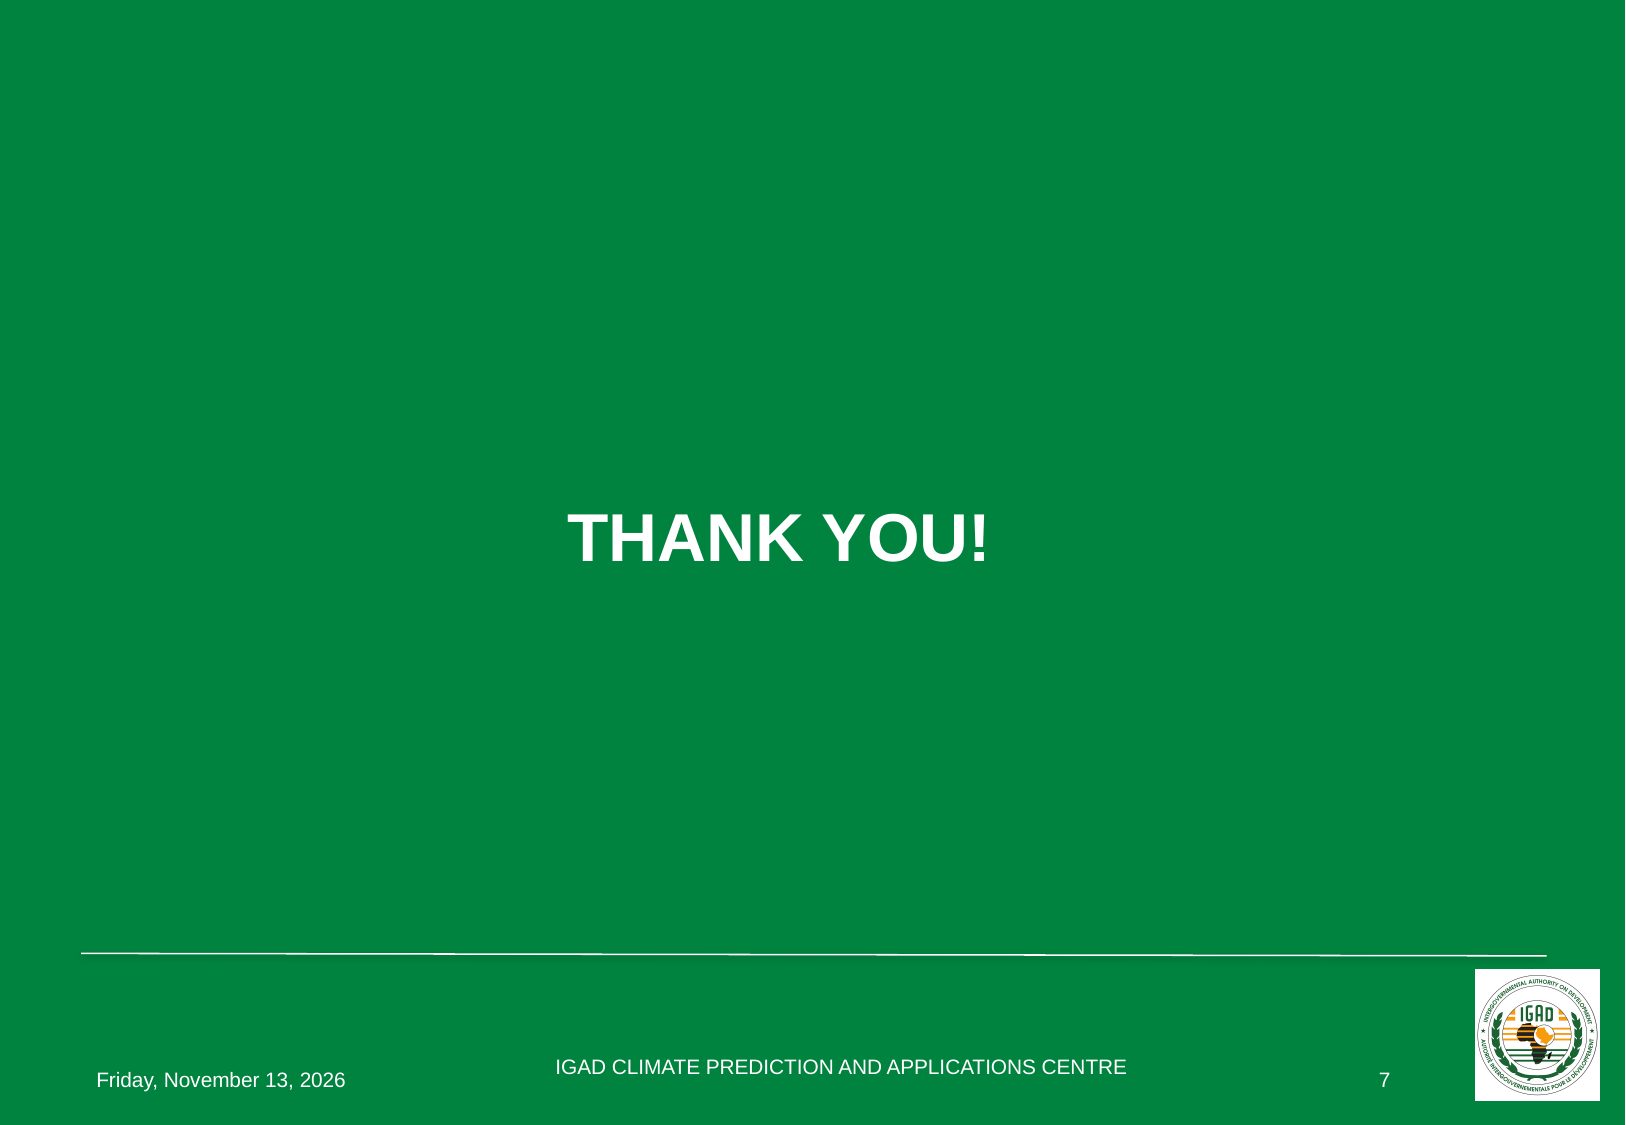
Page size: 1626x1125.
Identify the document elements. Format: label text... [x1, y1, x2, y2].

footer IGAD CLIMATE PREDICTION AND APPLICATIONS CENTRE [487, 1064, 1195, 1094]
slide_number 7 [1352, 1064, 1417, 1094]
title THANK YOU! [218, 485, 1341, 592]
picture [1475, 969, 1600, 1101]
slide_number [81, 1064, 461, 1094]
